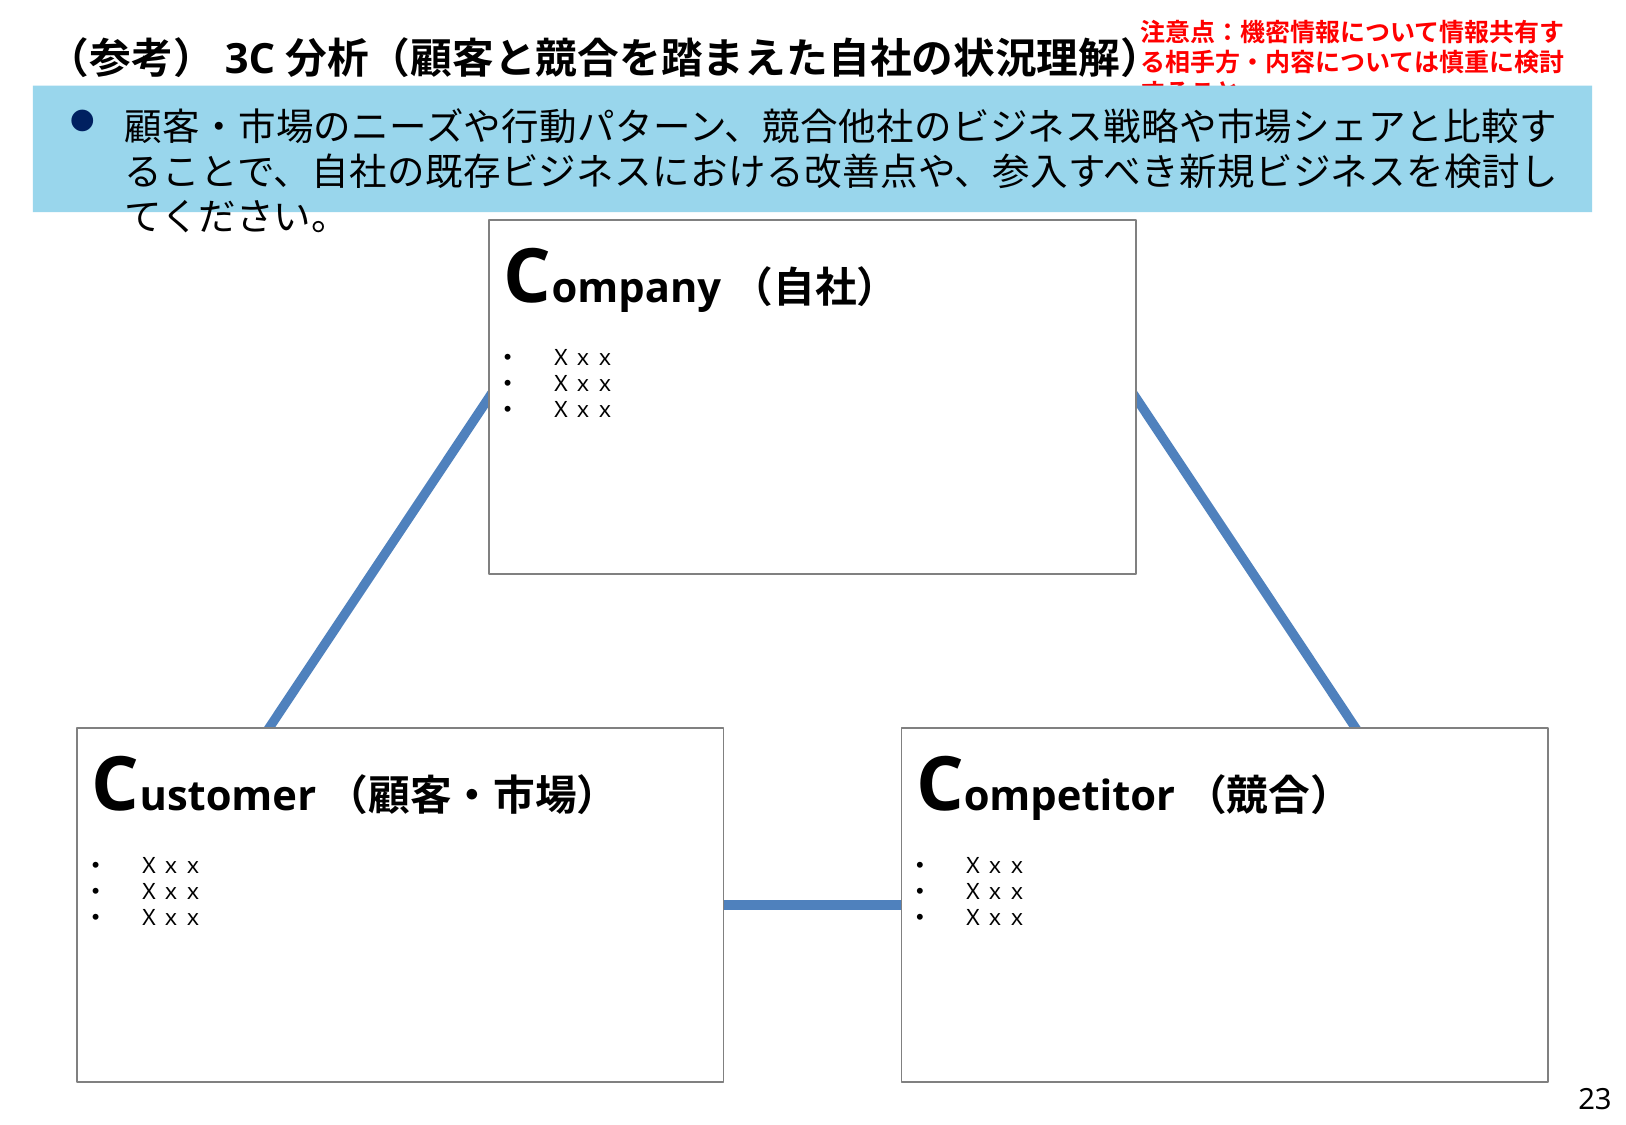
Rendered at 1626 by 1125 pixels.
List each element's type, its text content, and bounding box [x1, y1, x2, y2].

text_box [1135, 396, 1356, 729]
text_box Customer（顧客・市場） Ｘｘｘ Ｘｘｘ Ｘｘｘ [77, 727, 724, 1083]
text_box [268, 396, 490, 729]
slide_number 23 [1247, 1070, 1625, 1125]
list 顧客・市場のニーズや行動パターン、競合他社のビジネス戦略や市場シェアと比較することで、自社の既存ビジネスにおける改善点や、参入すべき新規ビジネスを検討してください。 [32, 90, 1593, 213]
text_box Competitor（競合） Ｘｘｘ Ｘｘｘ Ｘｘｘ [901, 727, 1548, 1083]
title （参考）3C分析（顧客と競合を踏まえた自社の状況理解） [32, 24, 1593, 90]
text_box Company（自社） Ｘｘｘ Ｘｘｘ Ｘｘｘ [489, 219, 1136, 575]
